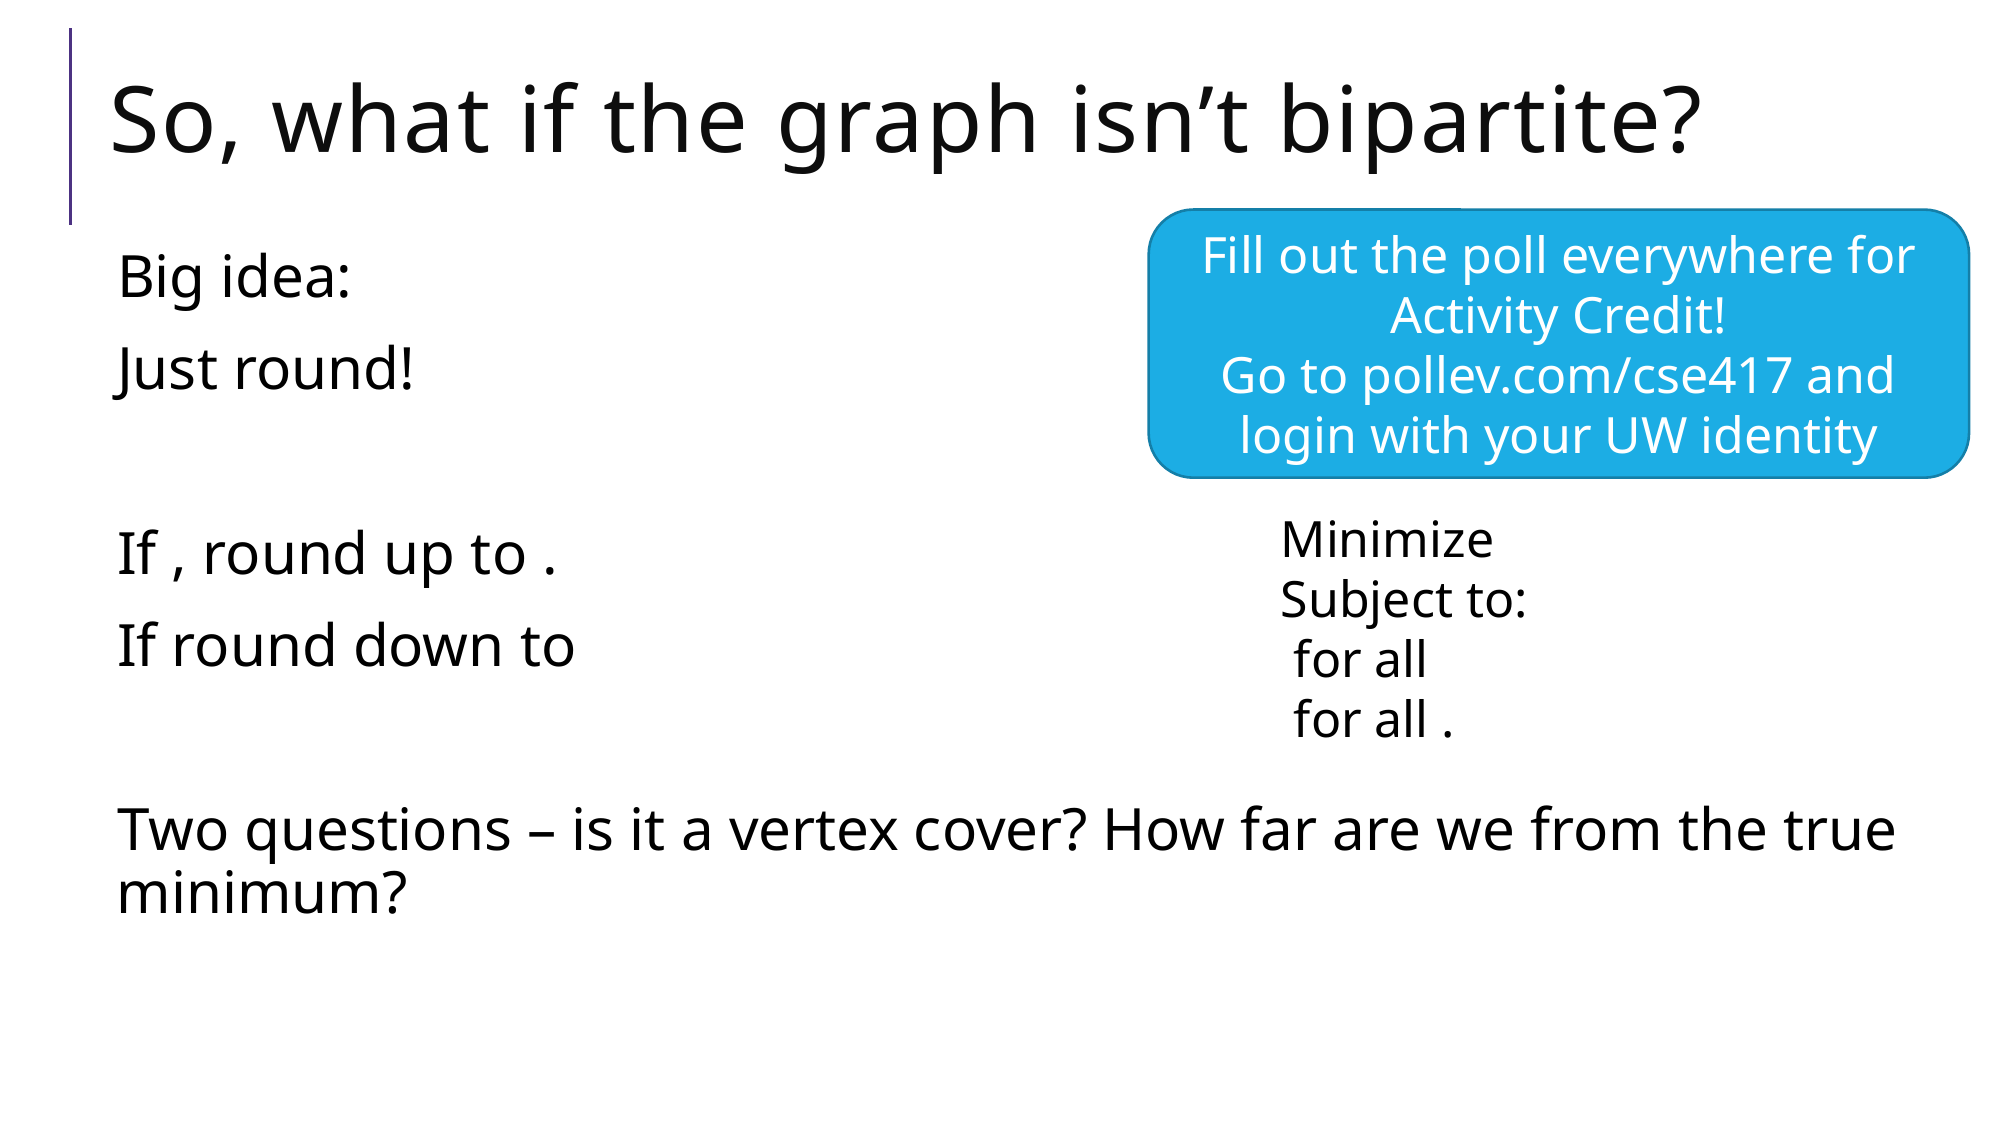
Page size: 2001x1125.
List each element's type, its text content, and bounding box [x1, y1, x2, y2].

text_box Fill out the poll everywhere for Activity Credit! Go to pollev.com/cse417 and login with your UW identity [1147, 208, 1971, 479]
title So, what if the graph isn’t bipartite? [94, 43, 1930, 210]
